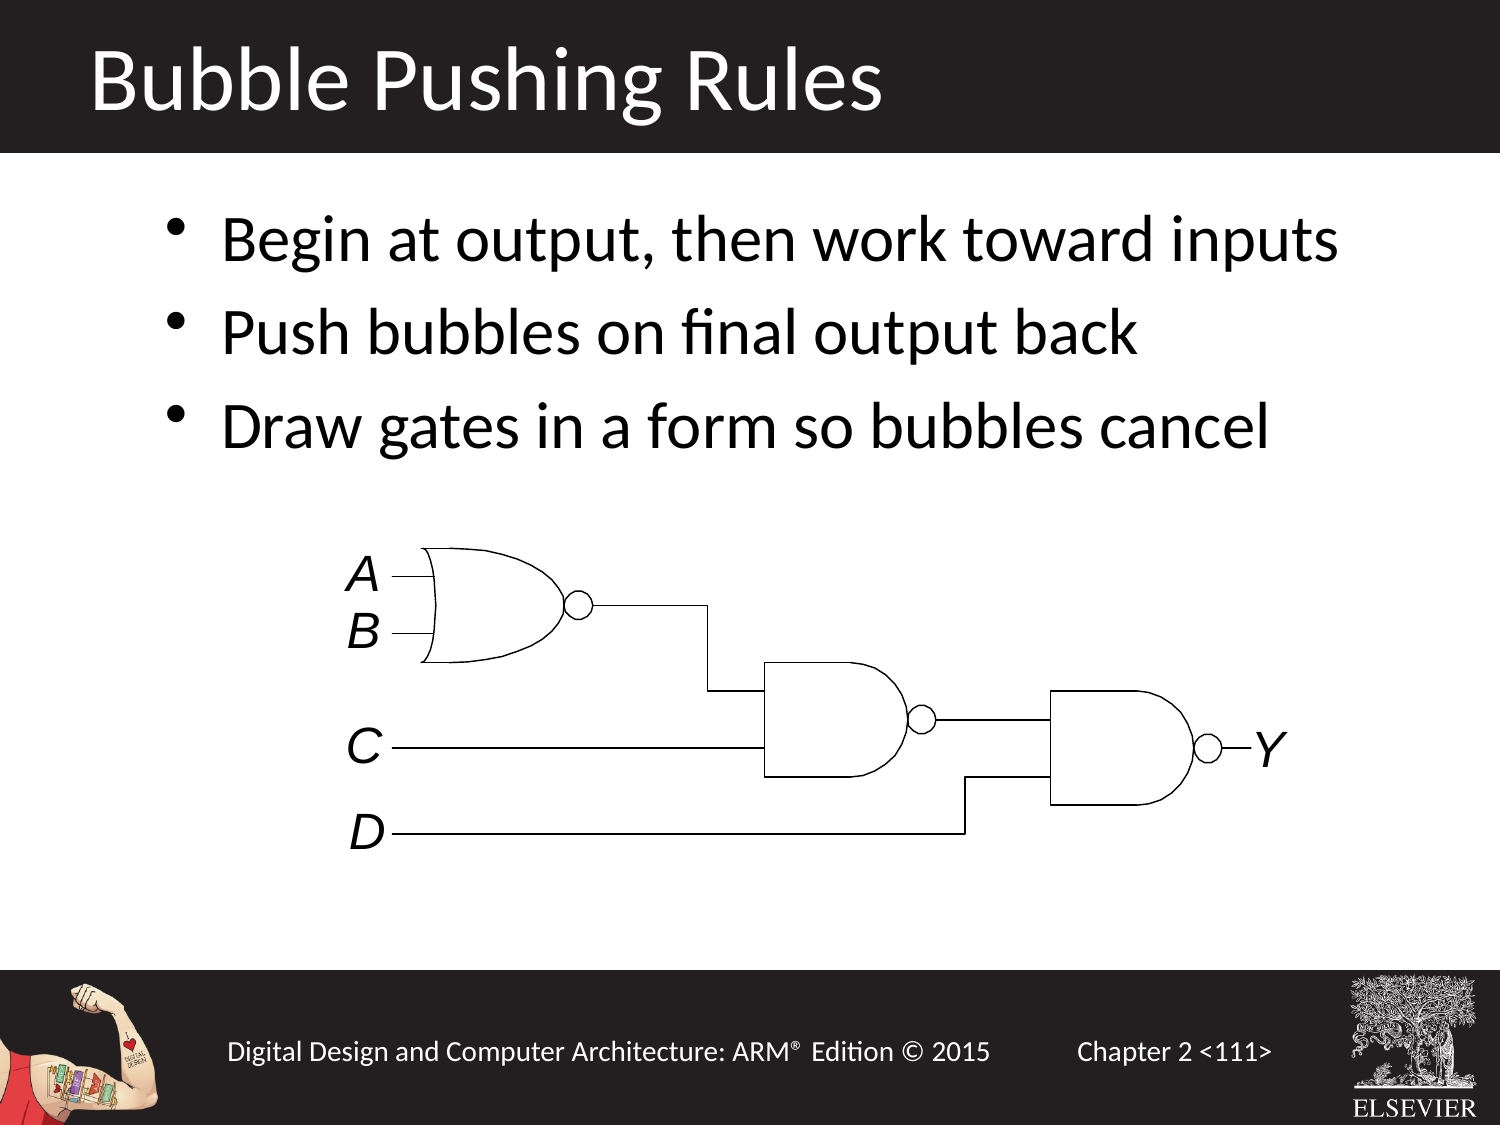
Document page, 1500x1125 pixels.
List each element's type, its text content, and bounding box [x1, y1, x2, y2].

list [299, 512, 1332, 899]
picture [0, 979, 163, 1125]
text_box Begin at output, then work toward inputs Push bubbles on final output back Draw gates in a form so bubbles cancel [150, 187, 1463, 1038]
text_box Bubble Pushing Rules [75, 11, 1375, 136]
picture [1350, 974, 1477, 1117]
